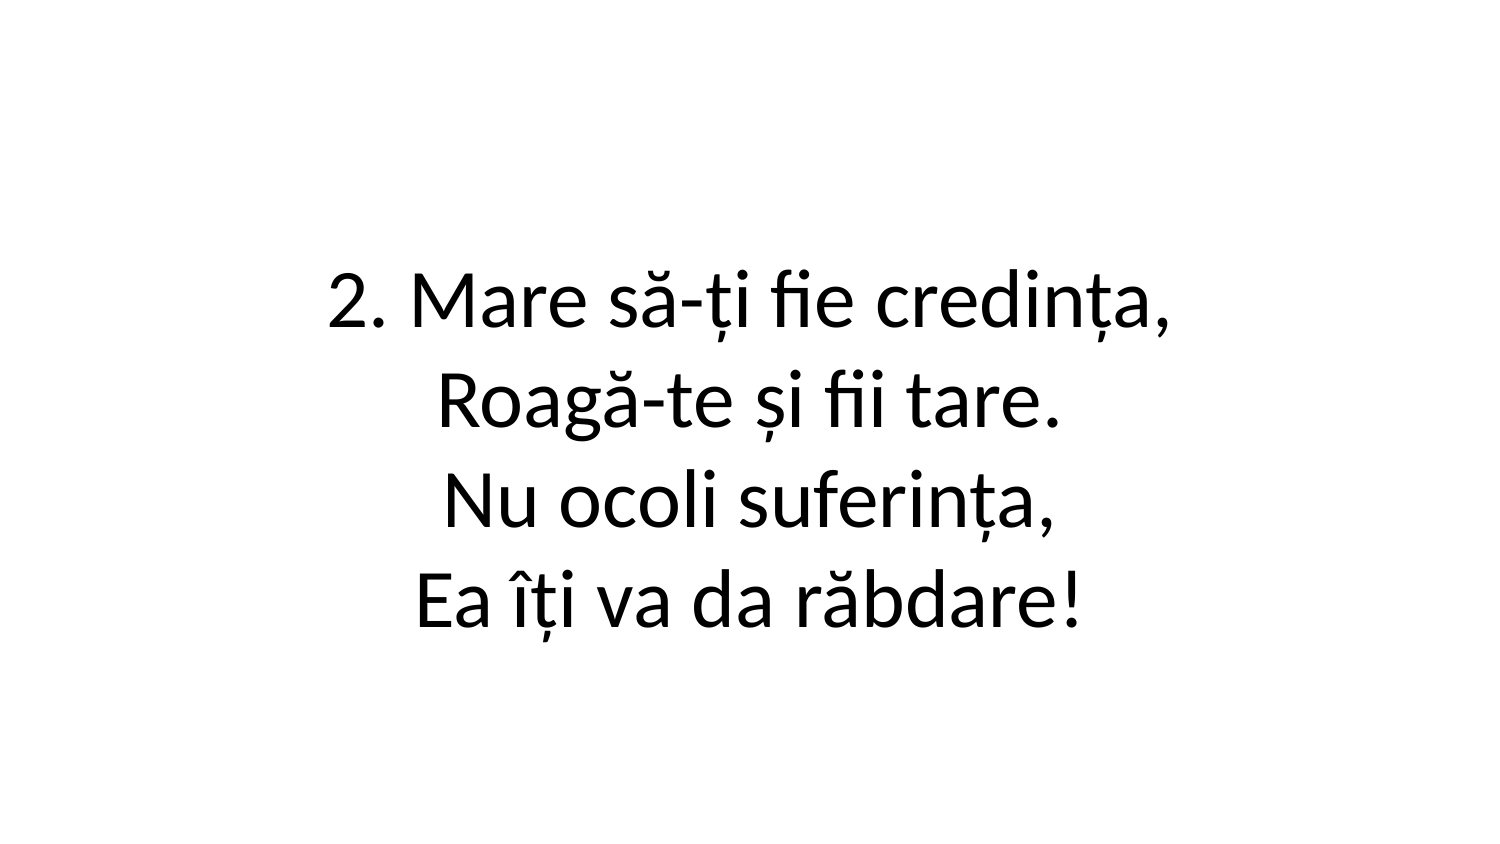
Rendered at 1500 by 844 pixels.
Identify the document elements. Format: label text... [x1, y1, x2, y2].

text_box 2. Mare să-ți fie credința, Roagă-te și fii tare. Nu ocoli suferința, Ea îți va da răbdare! [311, 192, 1189, 652]
